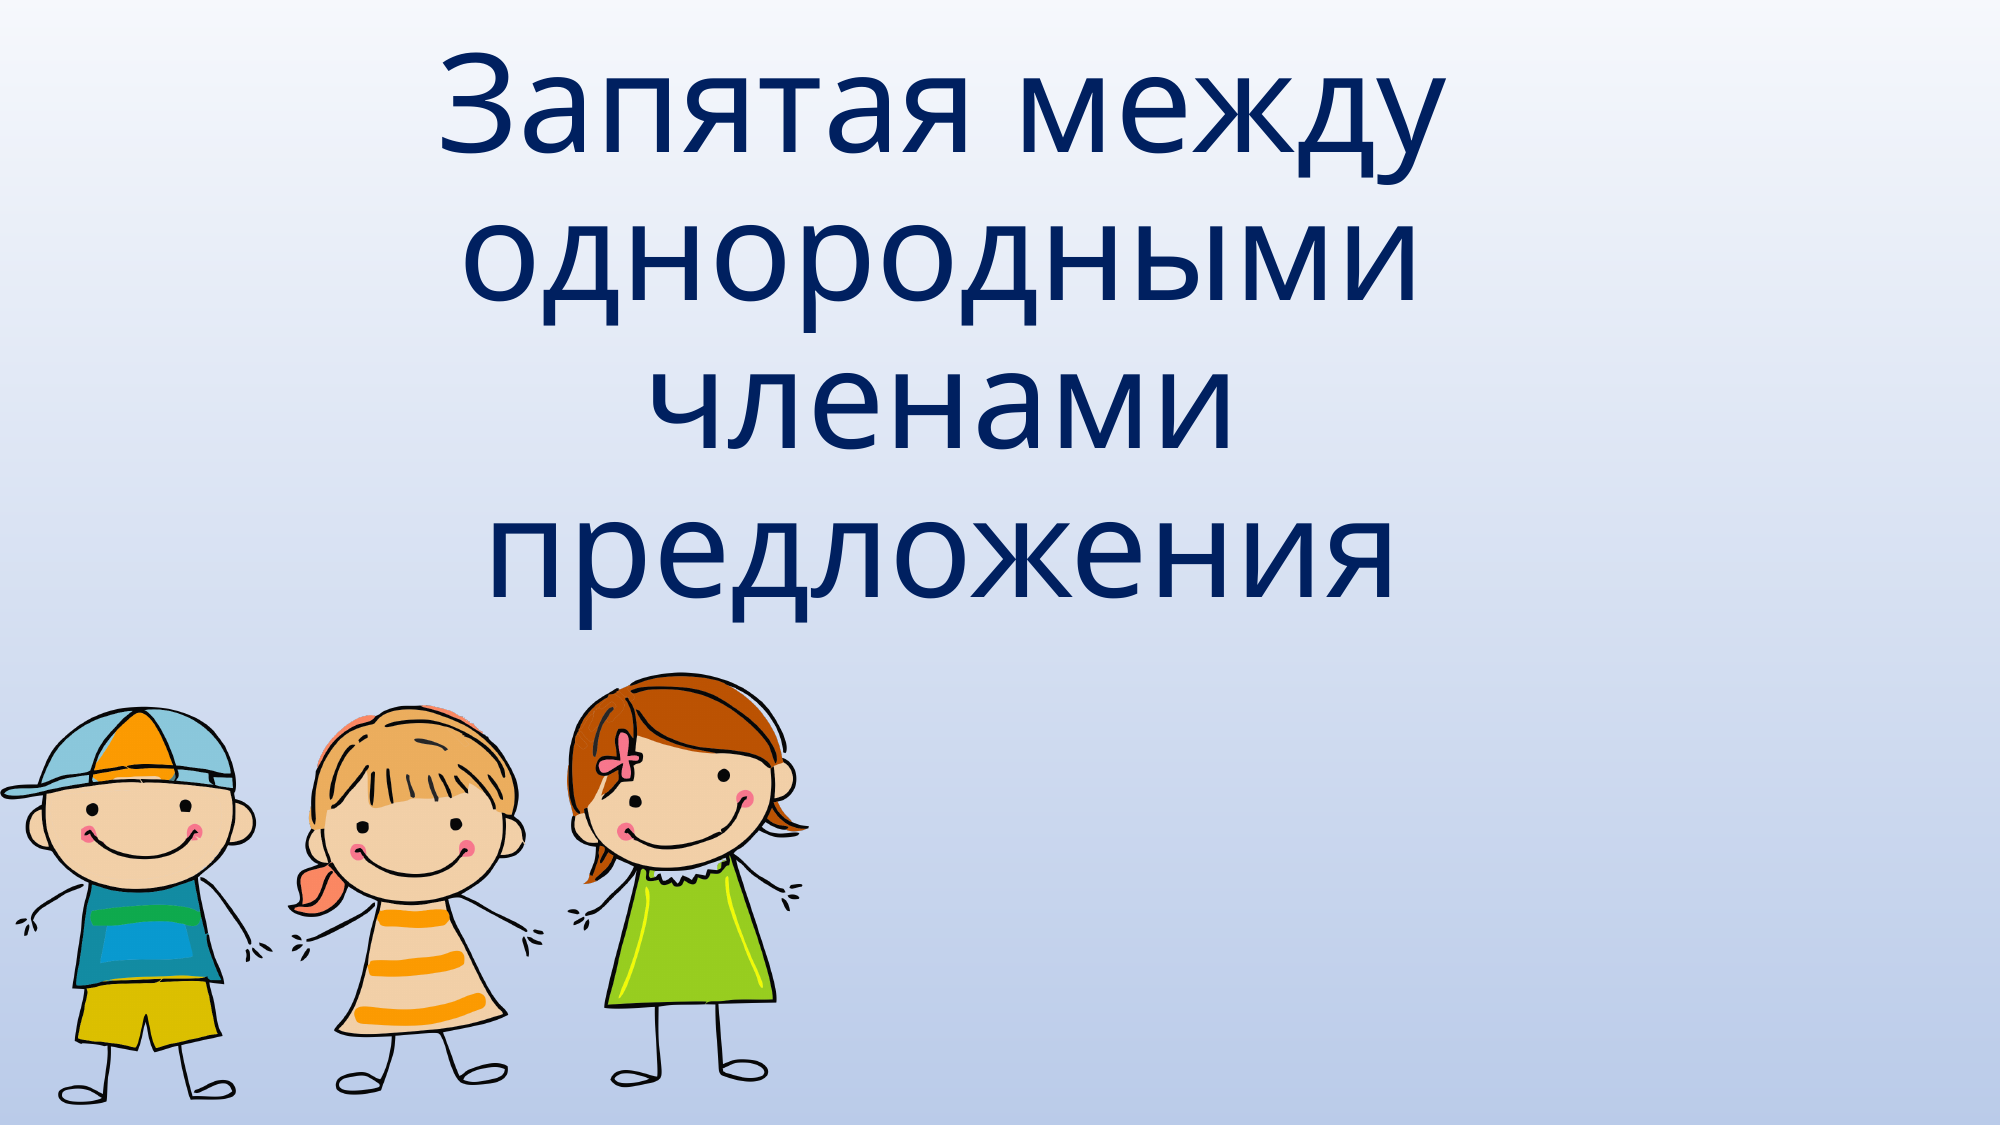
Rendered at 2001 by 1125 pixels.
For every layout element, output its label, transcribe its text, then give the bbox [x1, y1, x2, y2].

title Запятая между однородными членами предложения [260, 490, 1624, 635]
picture [0, 672, 809, 1105]
